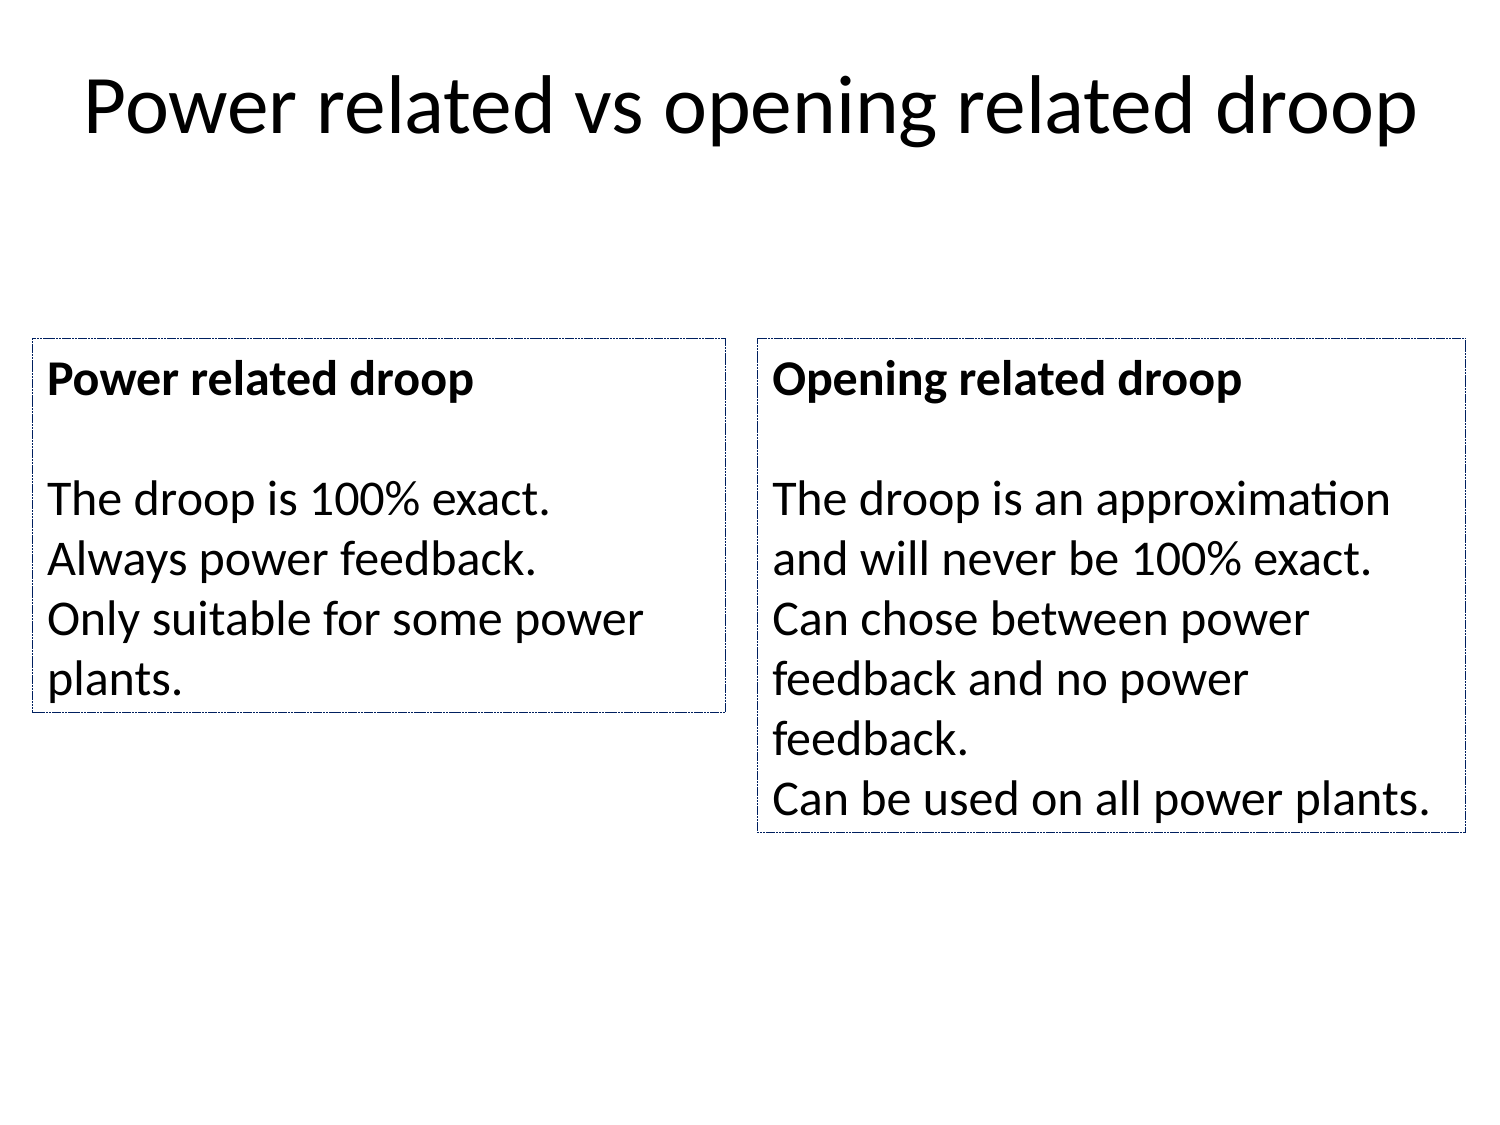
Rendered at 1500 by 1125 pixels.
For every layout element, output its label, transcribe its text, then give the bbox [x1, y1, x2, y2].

text_box Opening related droop The droop is an approximation and will never be 100% exact. Can chose between power feedback and no power feedback. Can be used on all power plants. [757, 338, 1466, 833]
text_box Power related droop The droop is 100% exact. Always power feedback. Only suitable for some power plants. [32, 338, 726, 713]
text_box Power related vs opening related droop [69, 42, 1450, 158]
